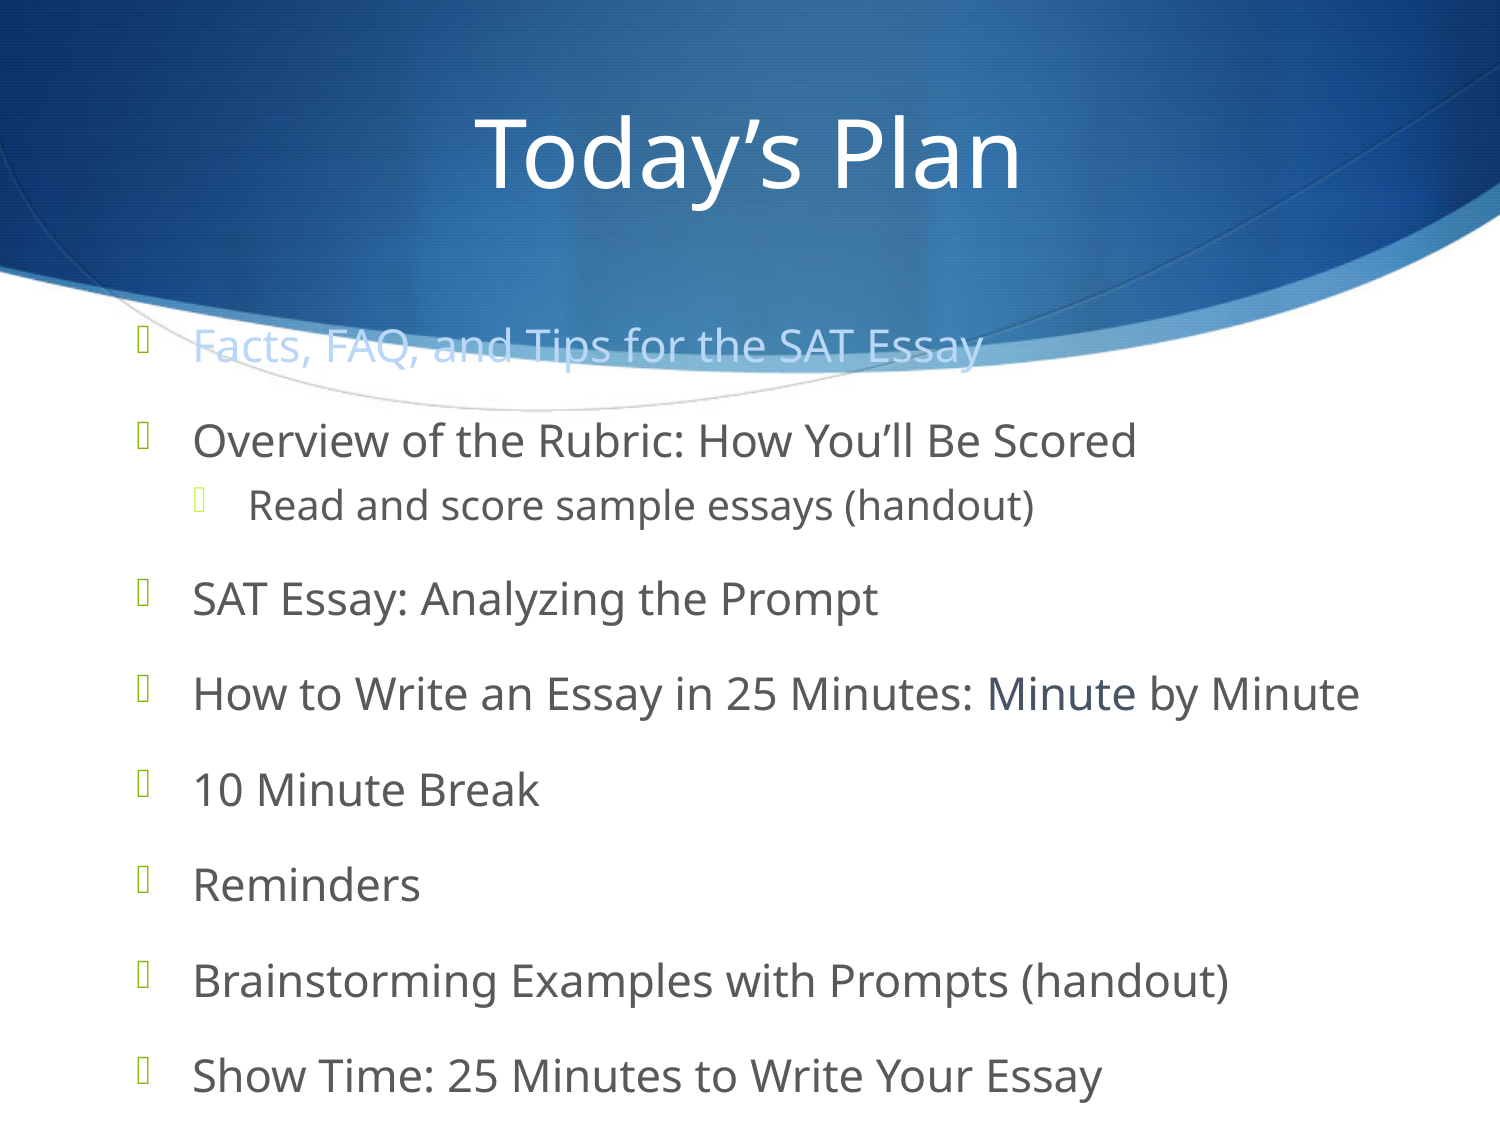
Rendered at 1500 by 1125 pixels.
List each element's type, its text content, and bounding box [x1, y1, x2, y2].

list Facts, FAQ, and Tips for the SAT Essay Overview of the Rubric: How You’ll Be Scored Read and score sample essays (handout) SAT Essay: Analyzing the Prompt How to Write an Essay in 25 Minutes: Minute by Minute 10 Minute Break Reminders Brainstorming Examples with Prompts (handout) Show Time: 25 Minutes to Write Your Essay [121, 309, 1379, 1125]
title Today’s Plan [74, 56, 1426, 245]
picture [0, 0, 1500, 1125]
